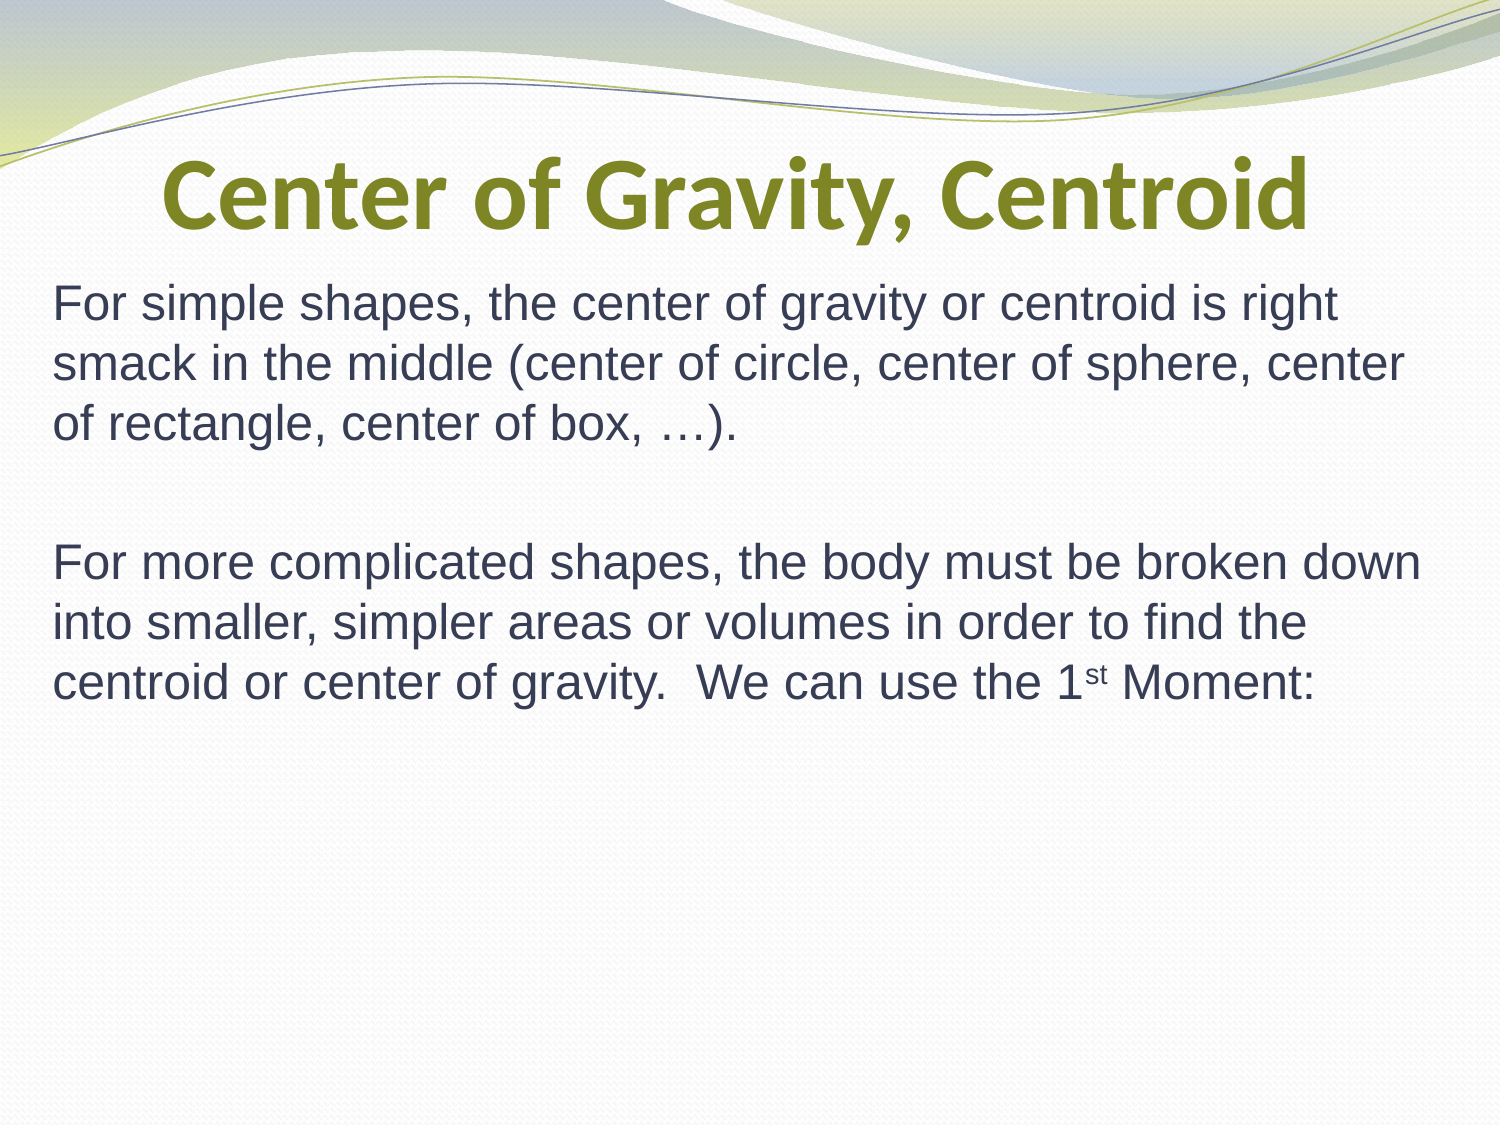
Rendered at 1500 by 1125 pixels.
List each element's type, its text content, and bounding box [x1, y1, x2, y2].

title Center of Gravity, Centroid [62, 62, 1413, 250]
